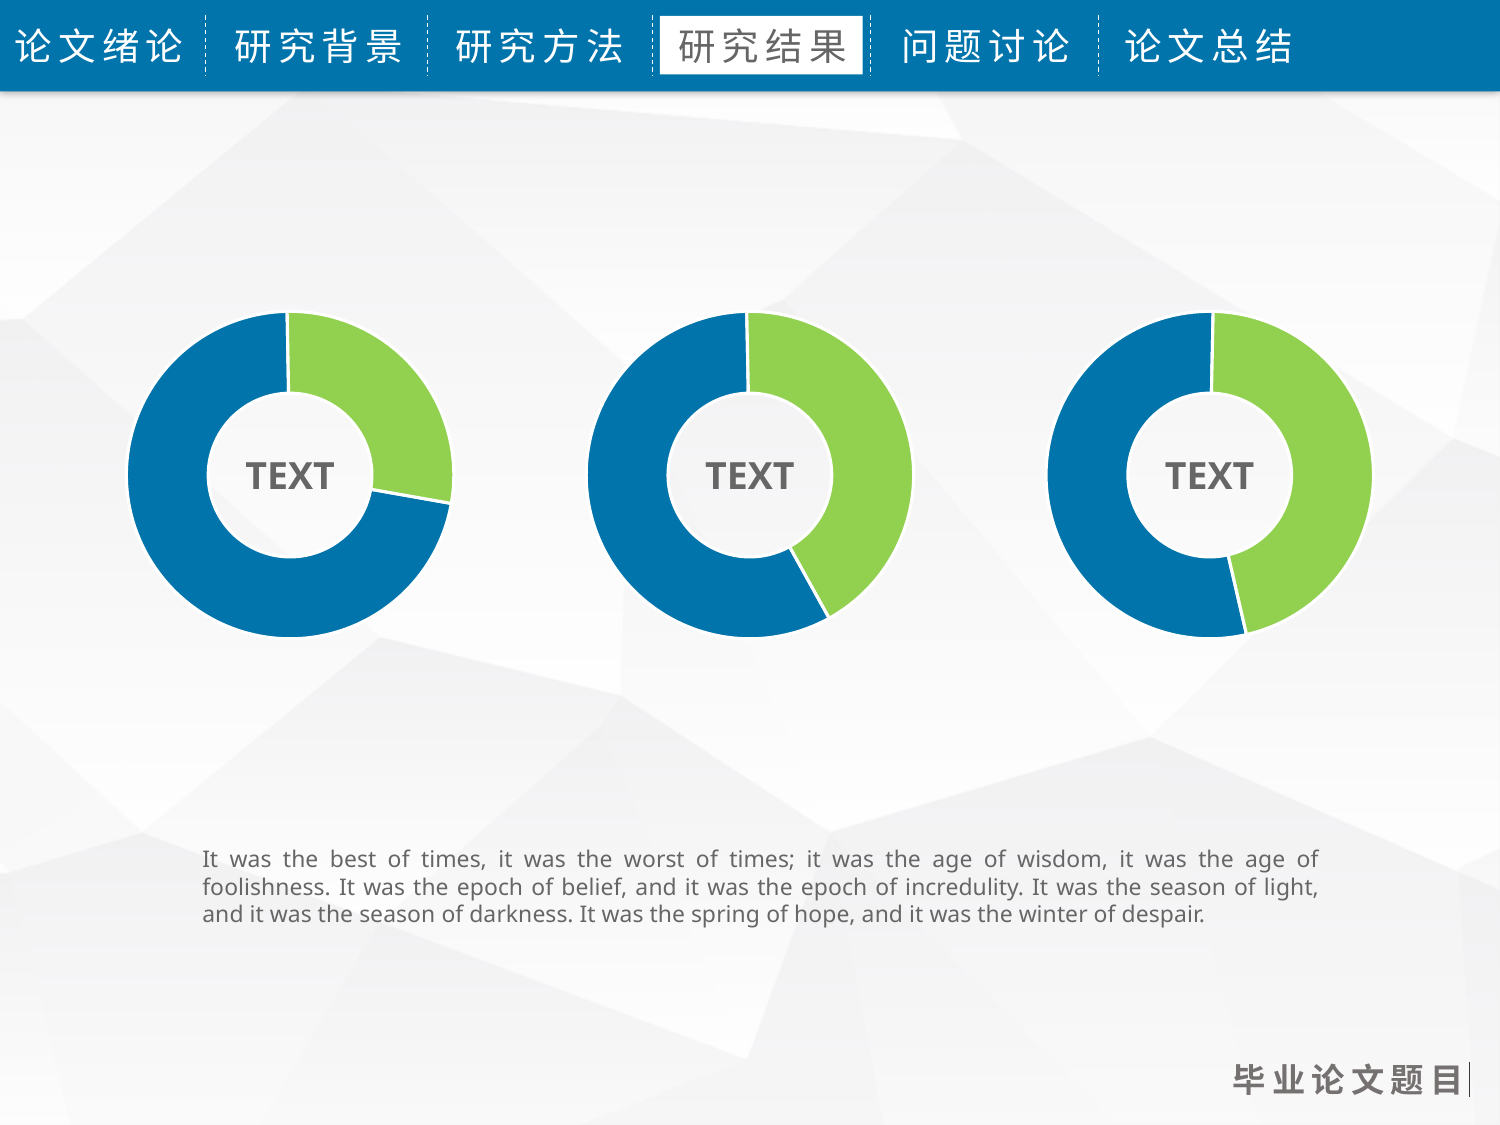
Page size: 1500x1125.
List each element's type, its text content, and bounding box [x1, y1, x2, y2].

chart [34, 304, 1466, 646]
text_box 问题讨论 [886, 15, 1098, 76]
text_box [0, 0, 1500, 92]
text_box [1212, 1051, 1484, 1108]
text_box 论文总结 [1109, 15, 1322, 76]
text_box 研究背景 [214, 15, 423, 76]
text_box 研究方法 [440, 15, 652, 76]
text_box 研究结果 [663, 15, 870, 76]
picture [0, 92, 1500, 1125]
text_box [659, 15, 663, 75]
text_box 研究结果 [871, 15, 876, 76]
text_box 论文绪论 [0, 15, 211, 76]
text_box It was the best of times, it was the worst of times; it was the age of wisdom, it was the age of foolishness. It was the epoch of belief, and it was the epoch of incredulity. It was the season of light, and it was the season of darkness. It was the spring of hope, and it was the winter of despair. [187, 837, 1335, 935]
